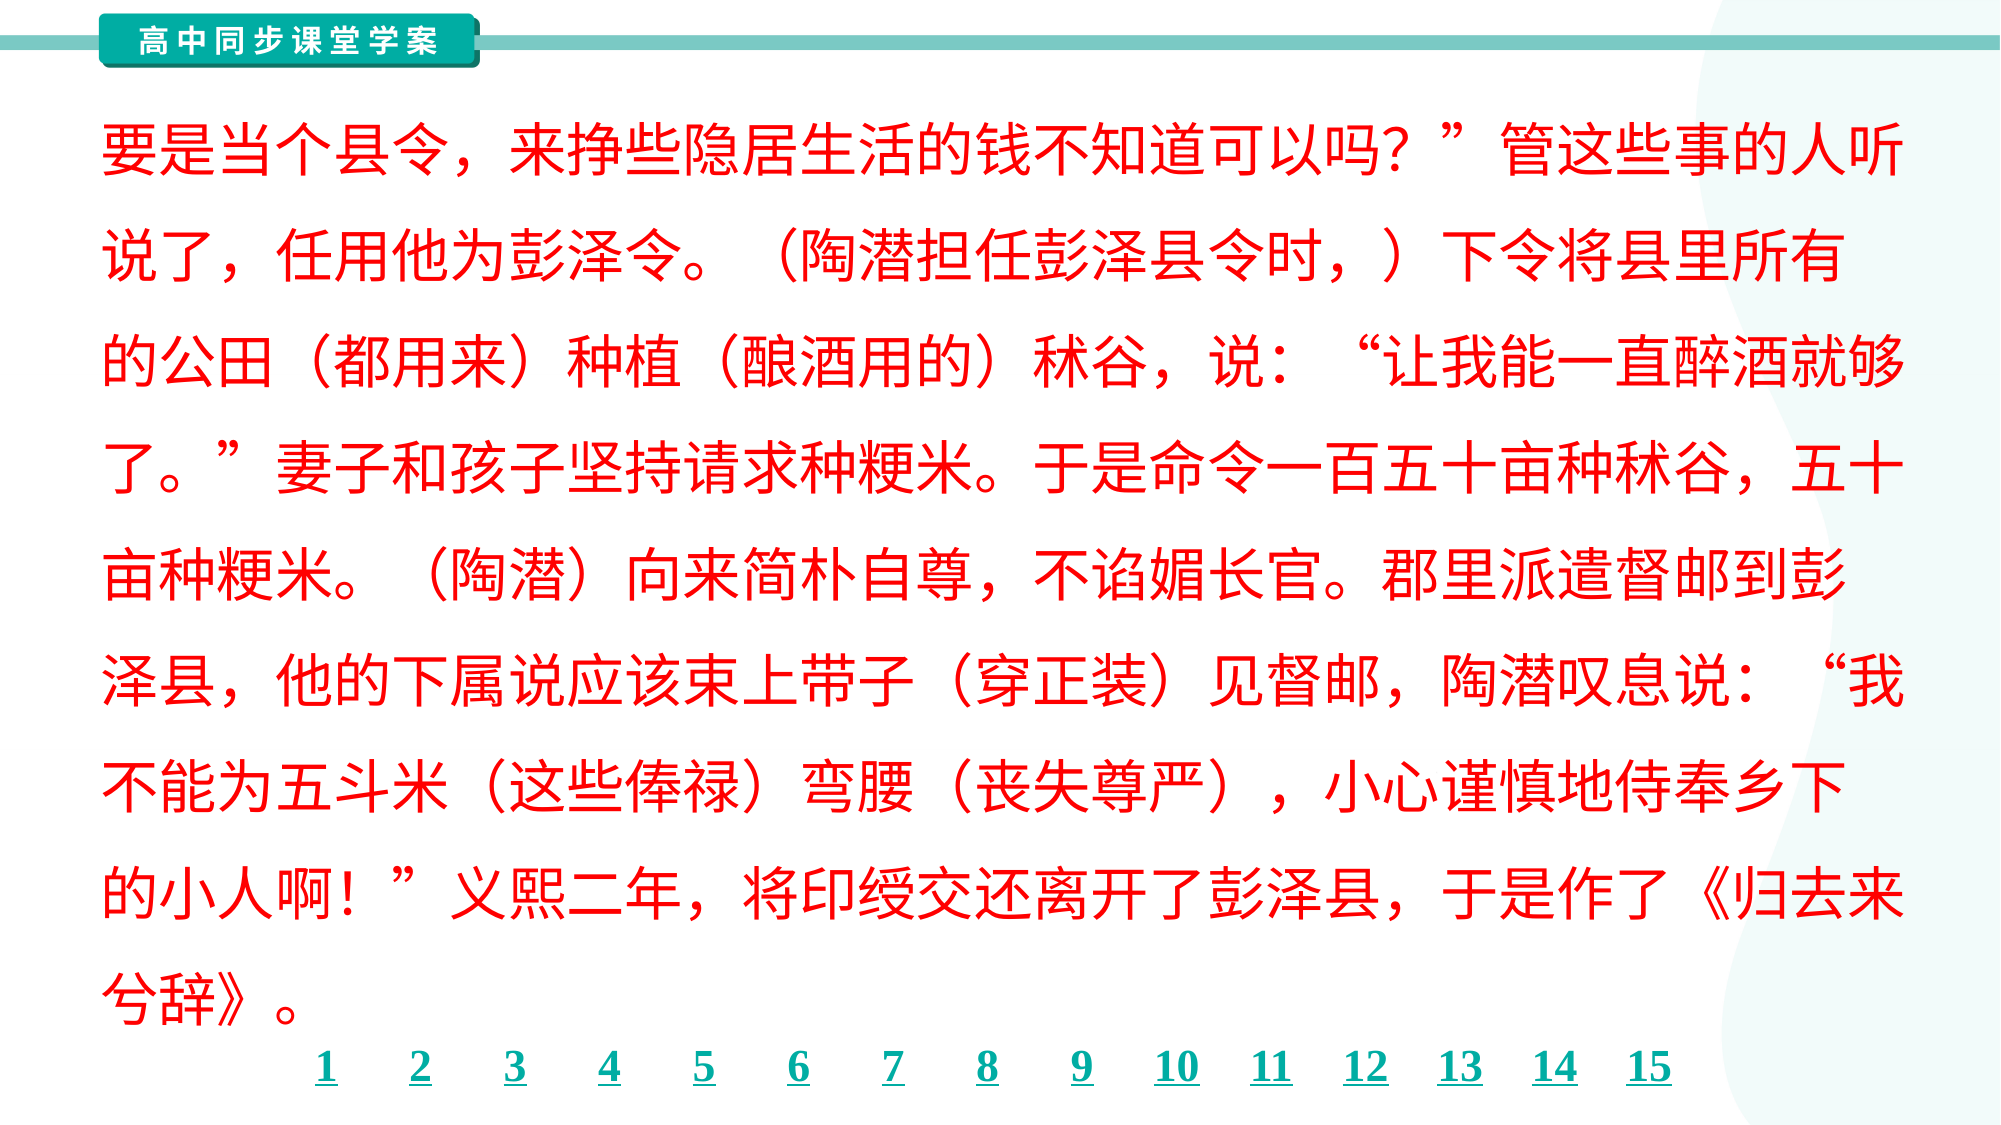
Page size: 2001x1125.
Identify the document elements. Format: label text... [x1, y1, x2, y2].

picture [0, 0, 2000, 1125]
text_box 要是当个县令，来挣些隐居生活的钱不知道可以吗？”管这些事的人听 说了，任用他为彭泽令。（陶潜担任彭泽县令时，）下令将县里所有 的公田（都用来）种植（酿酒用的）秫谷，说：“让我能一直醉酒就够 了。”妻子和孩子坚持请求种粳米。于是命令一百五十亩种秫谷，五十 亩种粳米。（陶潜）向来简朴自尊，不谄媚长官。郡里派遣督邮到彭 泽县，他的下属说应该束上带子（穿正装）见督邮，陶潜叹息说：“我 不能为五斗米（这些俸禄）弯腰（丧失尊严），小心谨慎地侍奉乡下 的小人啊！”义熙二年，将印绶交还离开了彭泽县，于是作了《归去来 兮辞》。 [100, 76, 1899, 1033]
